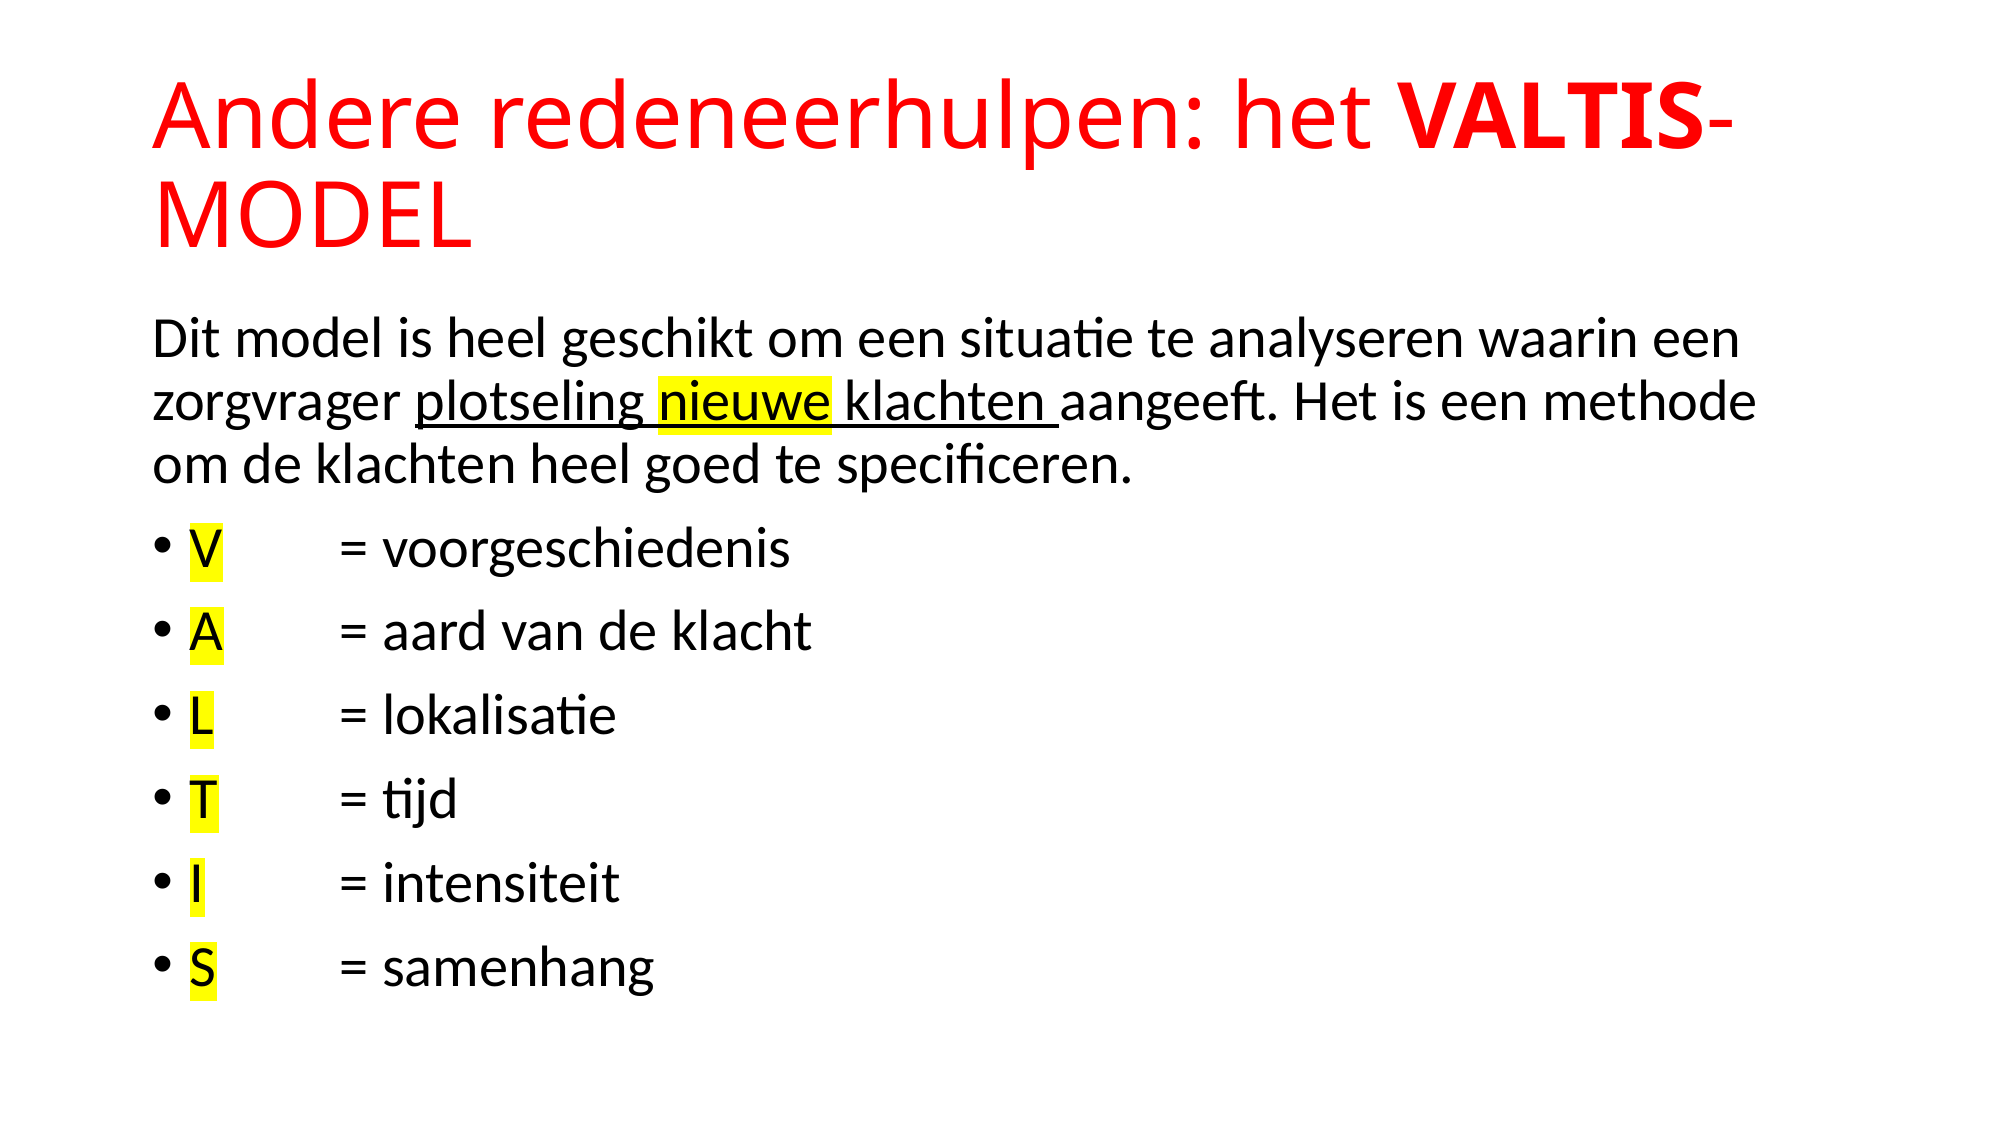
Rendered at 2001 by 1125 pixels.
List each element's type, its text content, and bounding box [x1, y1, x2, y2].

title Andere redeneerhulpen: het VALTIS-MODEL [137, 59, 1863, 278]
list Dit model is heel geschikt om een situatie te analyseren waarin een zorgvrager plotseling nieuwe klachten aangeeft. Het is een methode om de klachten heel goed te specificeren. V = voorgeschiedenis A = aard van de klacht L = lokalisatie T = tijd I = intensiteit S = samenhang [137, 299, 1863, 1014]
